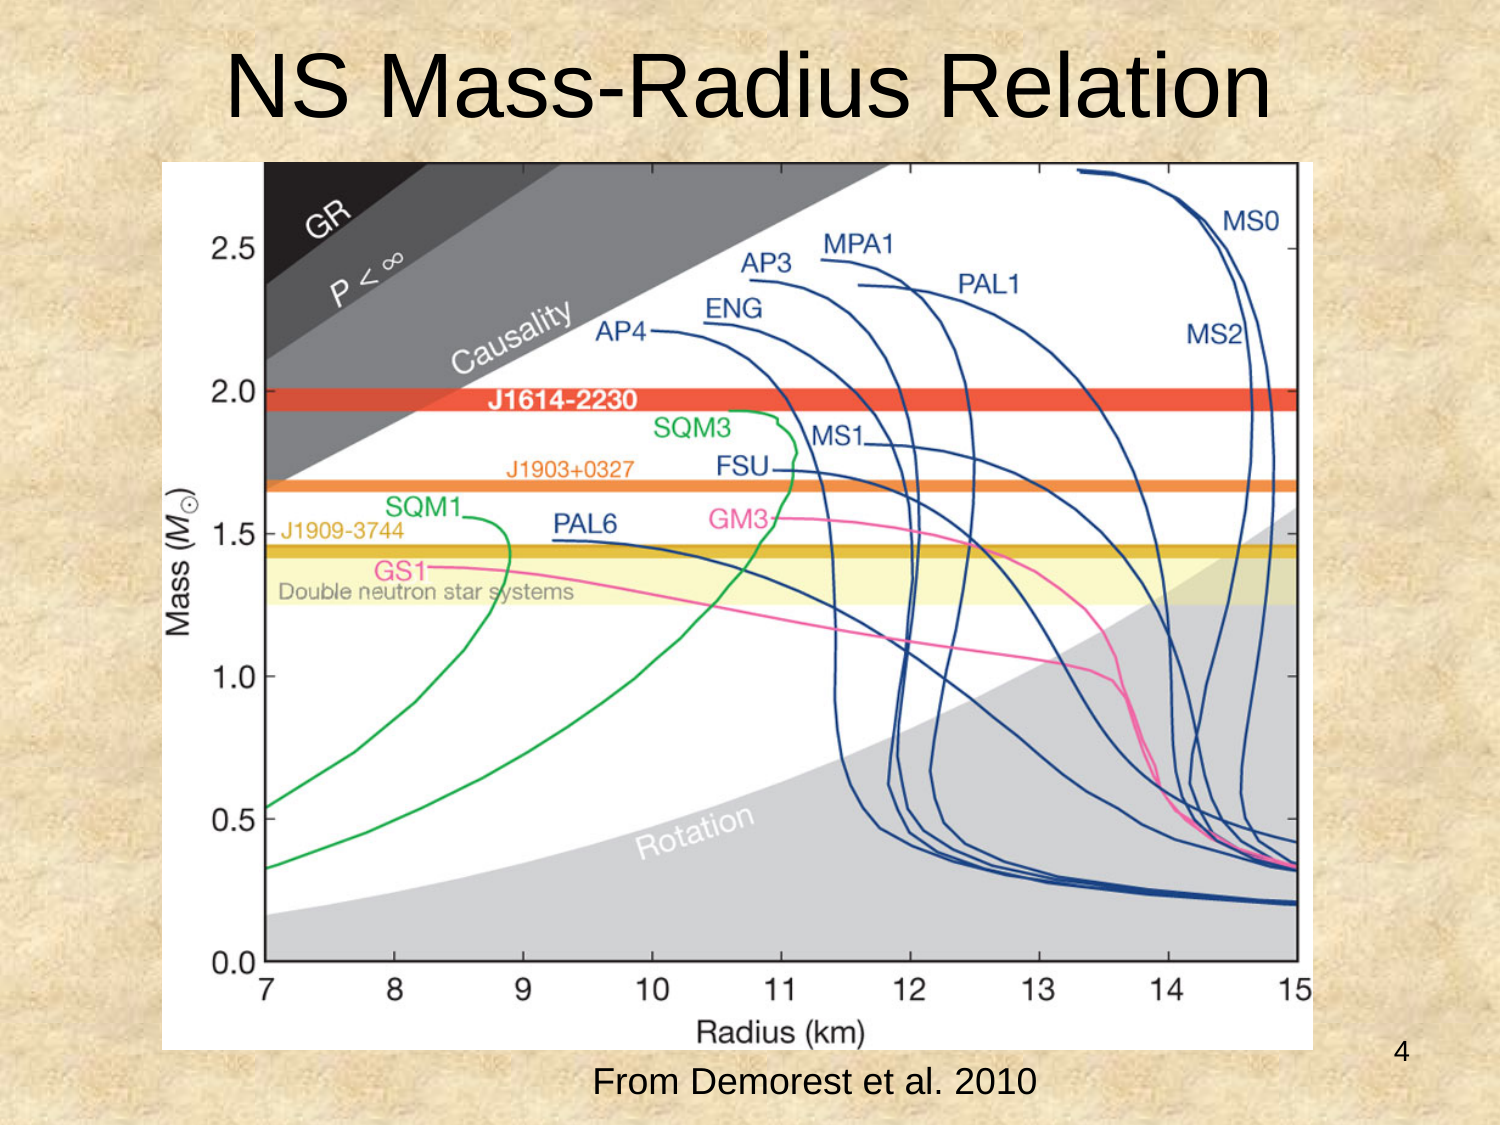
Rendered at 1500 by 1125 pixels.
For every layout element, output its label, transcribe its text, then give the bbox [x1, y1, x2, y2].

slide_number 4 [1074, 1024, 1425, 1103]
title NS Mass-Radius Relation [75, 0, 1425, 175]
text_box From Demorest et al. 2010 [577, 1058, 1053, 1110]
picture [0, 0, 1500, 1125]
